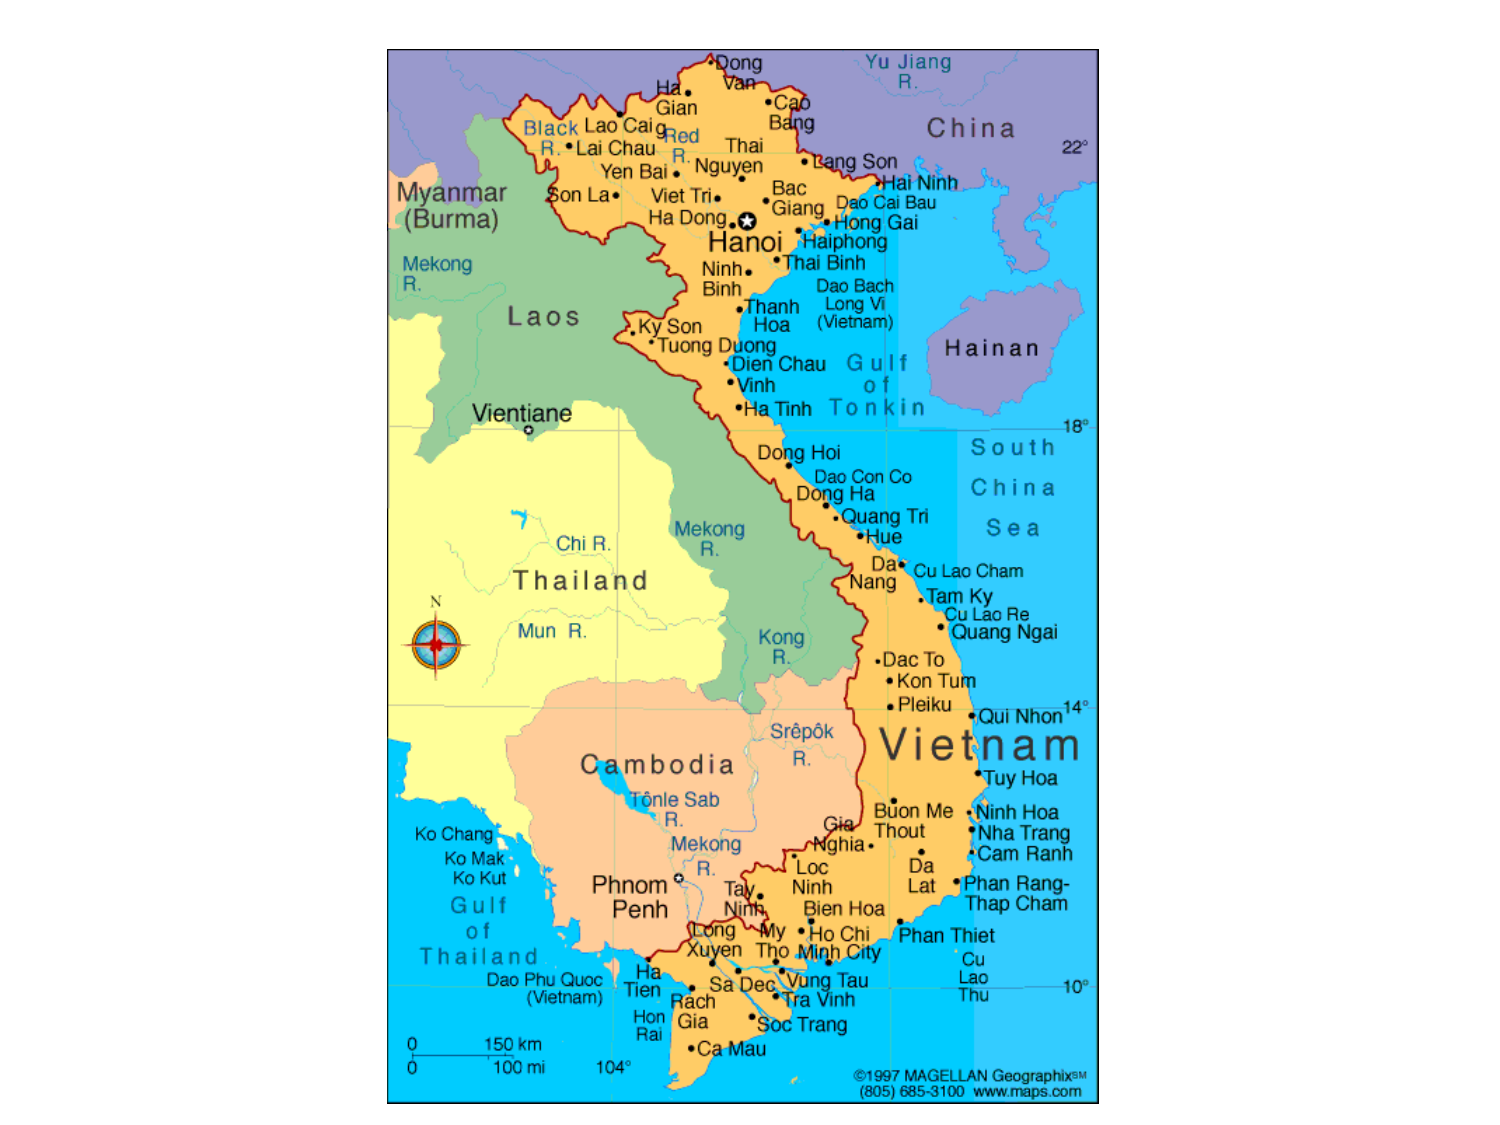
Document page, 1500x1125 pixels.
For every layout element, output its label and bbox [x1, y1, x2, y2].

picture [558, 933, 566, 939]
picture [791, 1077, 797, 1084]
picture [515, 865, 519, 876]
picture [975, 977, 985, 982]
picture [603, 957, 619, 989]
picture [545, 889, 550, 900]
picture [497, 838, 508, 850]
picture [387, 49, 1099, 1104]
